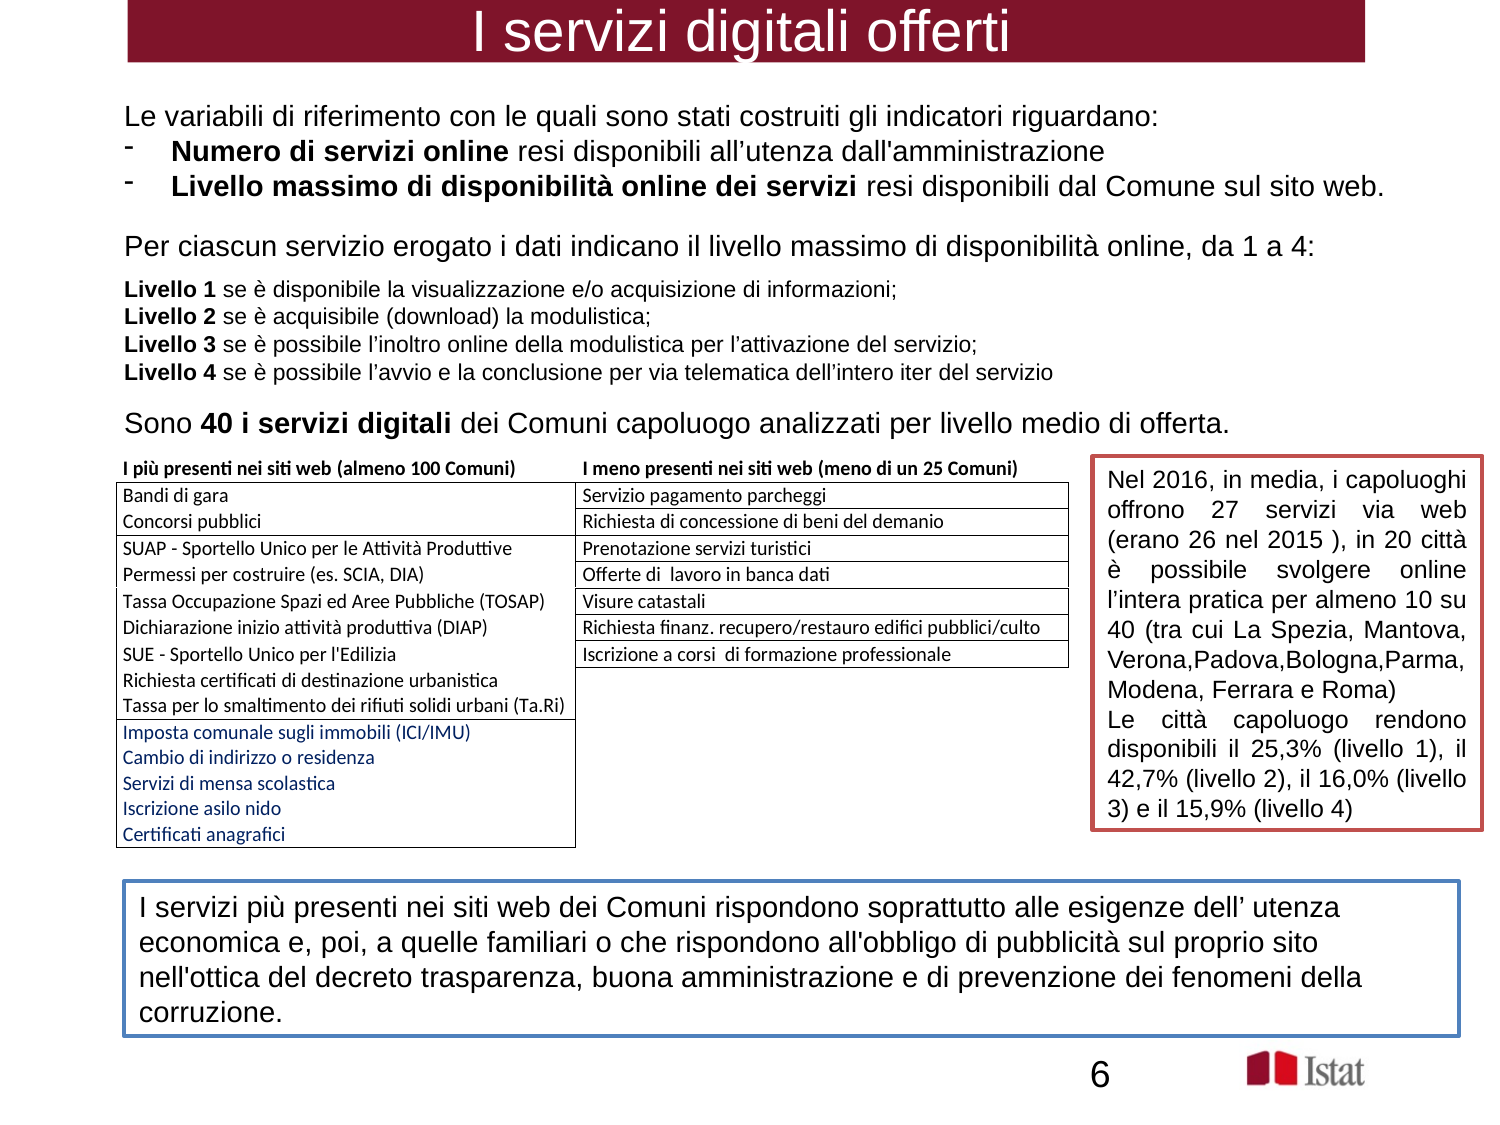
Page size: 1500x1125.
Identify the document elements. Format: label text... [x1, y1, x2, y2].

text_box Le variabili di riferimento con le quali sono stati costruiti gli indicatori riguardano: Numero di servizi online resi disponibili all’utenza dall'amministrazione Livello massimo di disponibilità online dei servizi resi disponibili dal Comune sul sito web. Per ciascun servizio erogato i dati indicano il livello massimo di disponibilità online, da 1 a 4: Livello 1 se è disponibile la visualizzazione e/o acquisizione di informazioni; Livello 2 se è acquisibile (download) la modulistica; Livello 3 se è possibile l’inoltro online della modulistica per l’attivazione del servizio; Livello 4 se è possibile l’avvio e la conclusione per via telematica dell’intero iter del servizio Sono 40 i servizi digitali dei Comuni capoluogo analizzati per livello medio di offerta. [109, 89, 1433, 832]
title I servizi digitali offerti [75, 0, 1425, 55]
picture [109, 455, 1076, 902]
text_box I servizi più presenti nei siti web dei Comuni rispondono soprattutto alle esigenze dell’ utenza economica e, poi, a quelle familiari o che rispondono all'obbligo di pubblicità sul proprio sito nell'ottica del decreto trasparenza, buona amministrazione e di prevenzione dei fenomeni della corruzione. [122, 879, 1461, 1038]
text_box Nel 2016, in media, i capoluoghi offrono 27 servizi via web (erano 26 nel 2015 ), in 20 città è possibile svolgere online l’intera pratica per almeno 10 su 40 (tra cui La Spezia, Mantova, Verona,Padova,Bologna,Parma, Modena, Ferrara e Roma) Le città capoluogo rendono disponibili il 25,3% (livello 1), il 42,7% (livello 2), il 16,0% (livello 3) e il 15,9% (livello 4) [1090, 454, 1484, 832]
slide_number 6 [1074, 1042, 1425, 1103]
